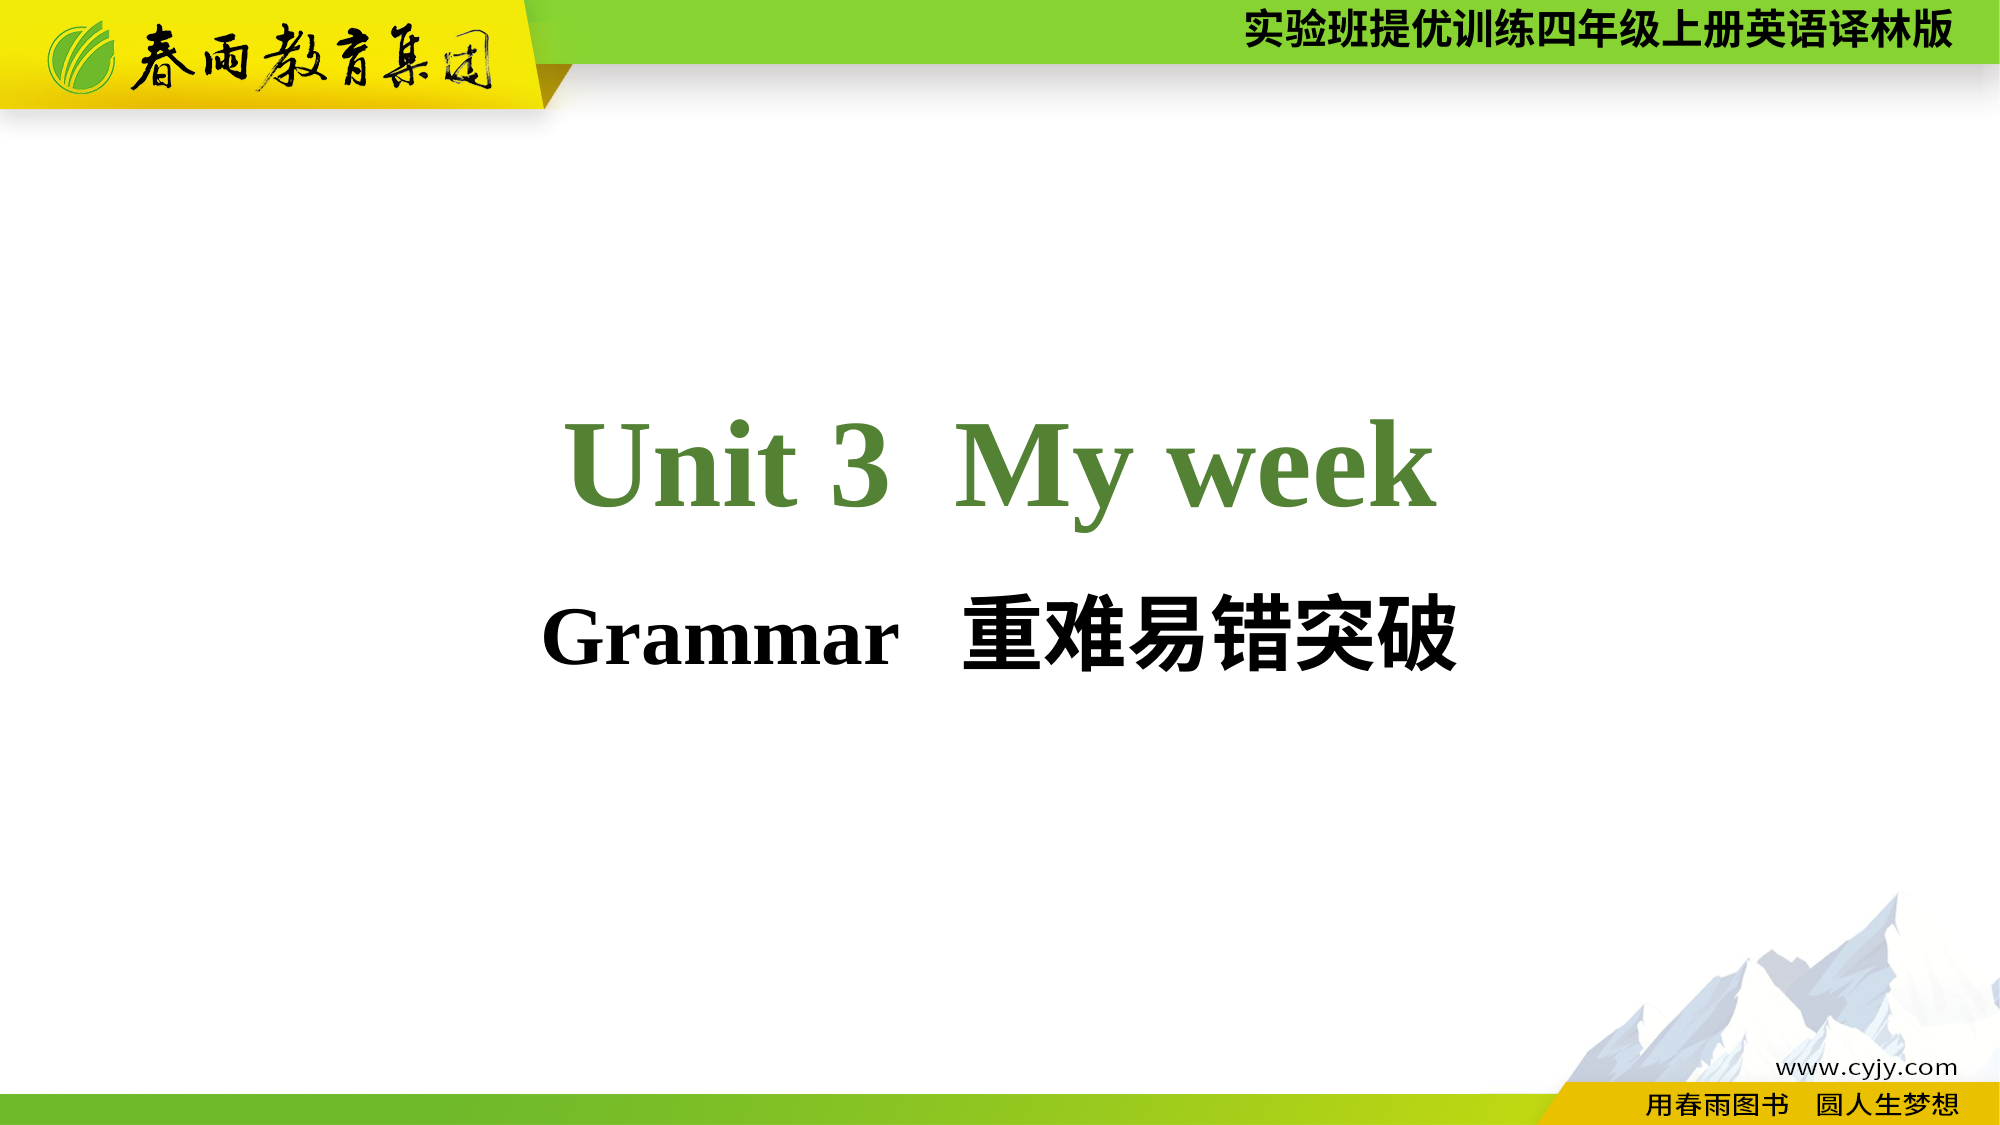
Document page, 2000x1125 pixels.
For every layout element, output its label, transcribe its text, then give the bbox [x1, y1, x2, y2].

text_box Unit 3 My week Grammar 重难易错突破 [0, 298, 2000, 689]
picture [0, 0, 2000, 298]
picture [0, 689, 2000, 1125]
